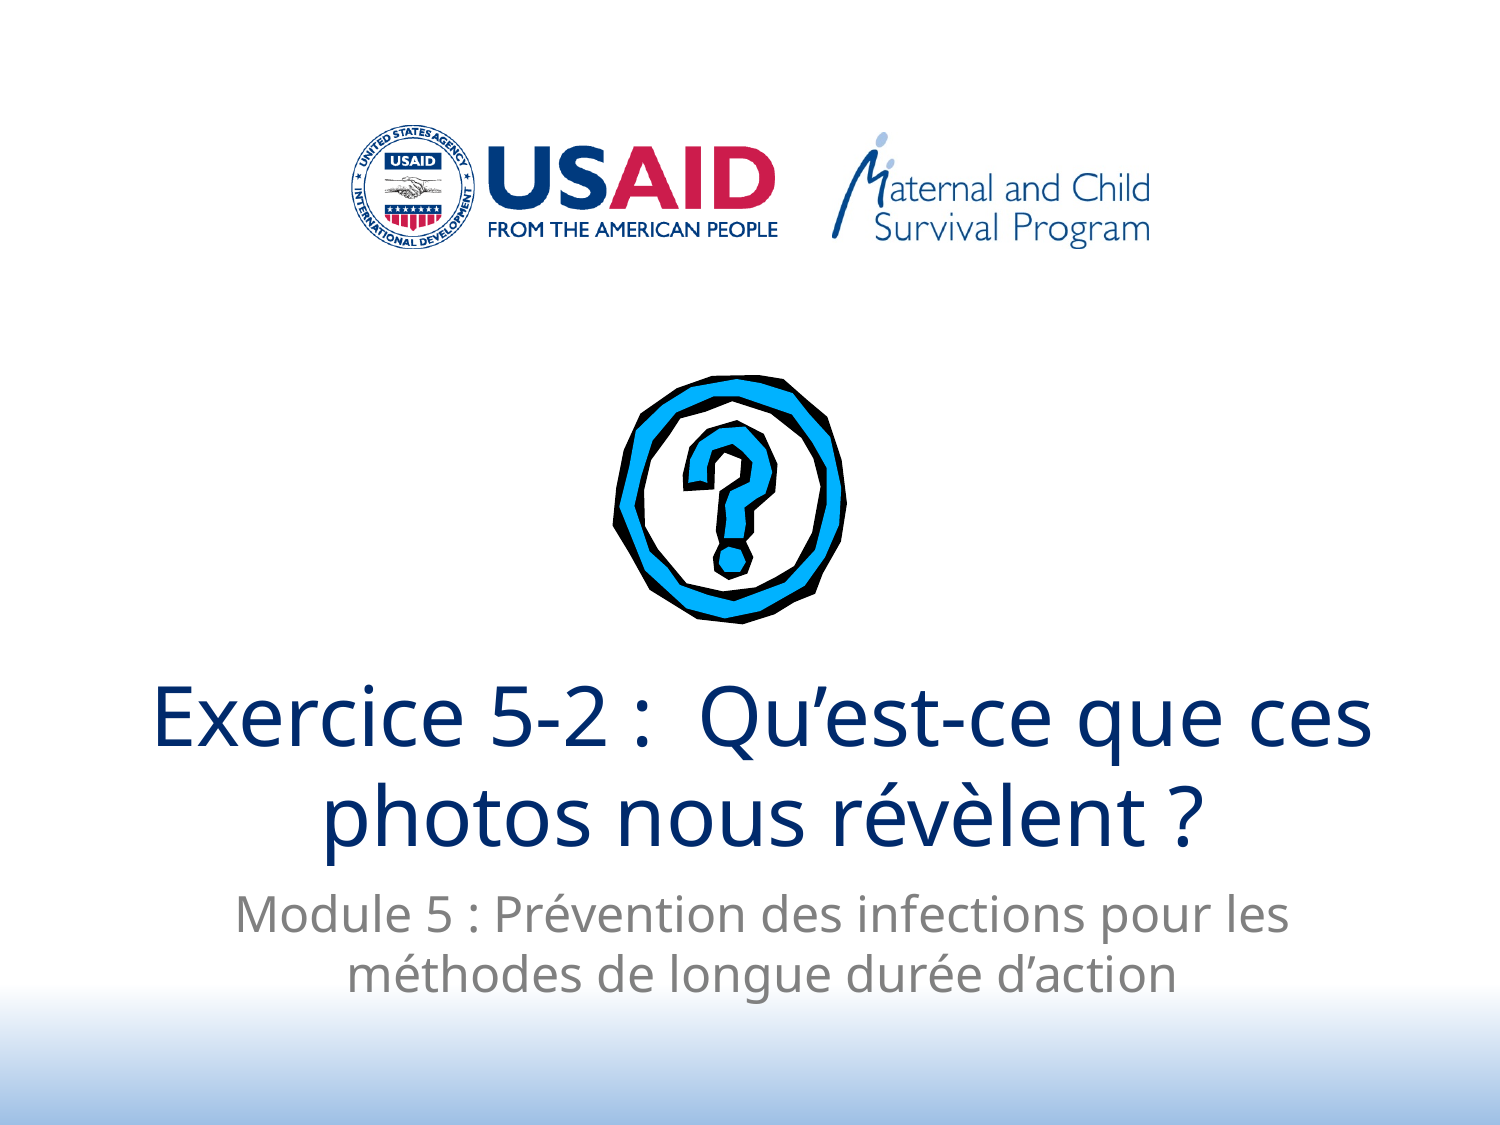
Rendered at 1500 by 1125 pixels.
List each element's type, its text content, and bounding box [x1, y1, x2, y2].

title Exercice 5-2 : Qu’est-ce que ces photos nous révèlent ? [125, 433, 1400, 872]
picture [832, 132, 1149, 249]
subtitle Module 5 : Prévention des infections pour les méthodes de longue durée d’action [125, 875, 1400, 988]
picture [612, 374, 848, 625]
picture [351, 125, 789, 249]
